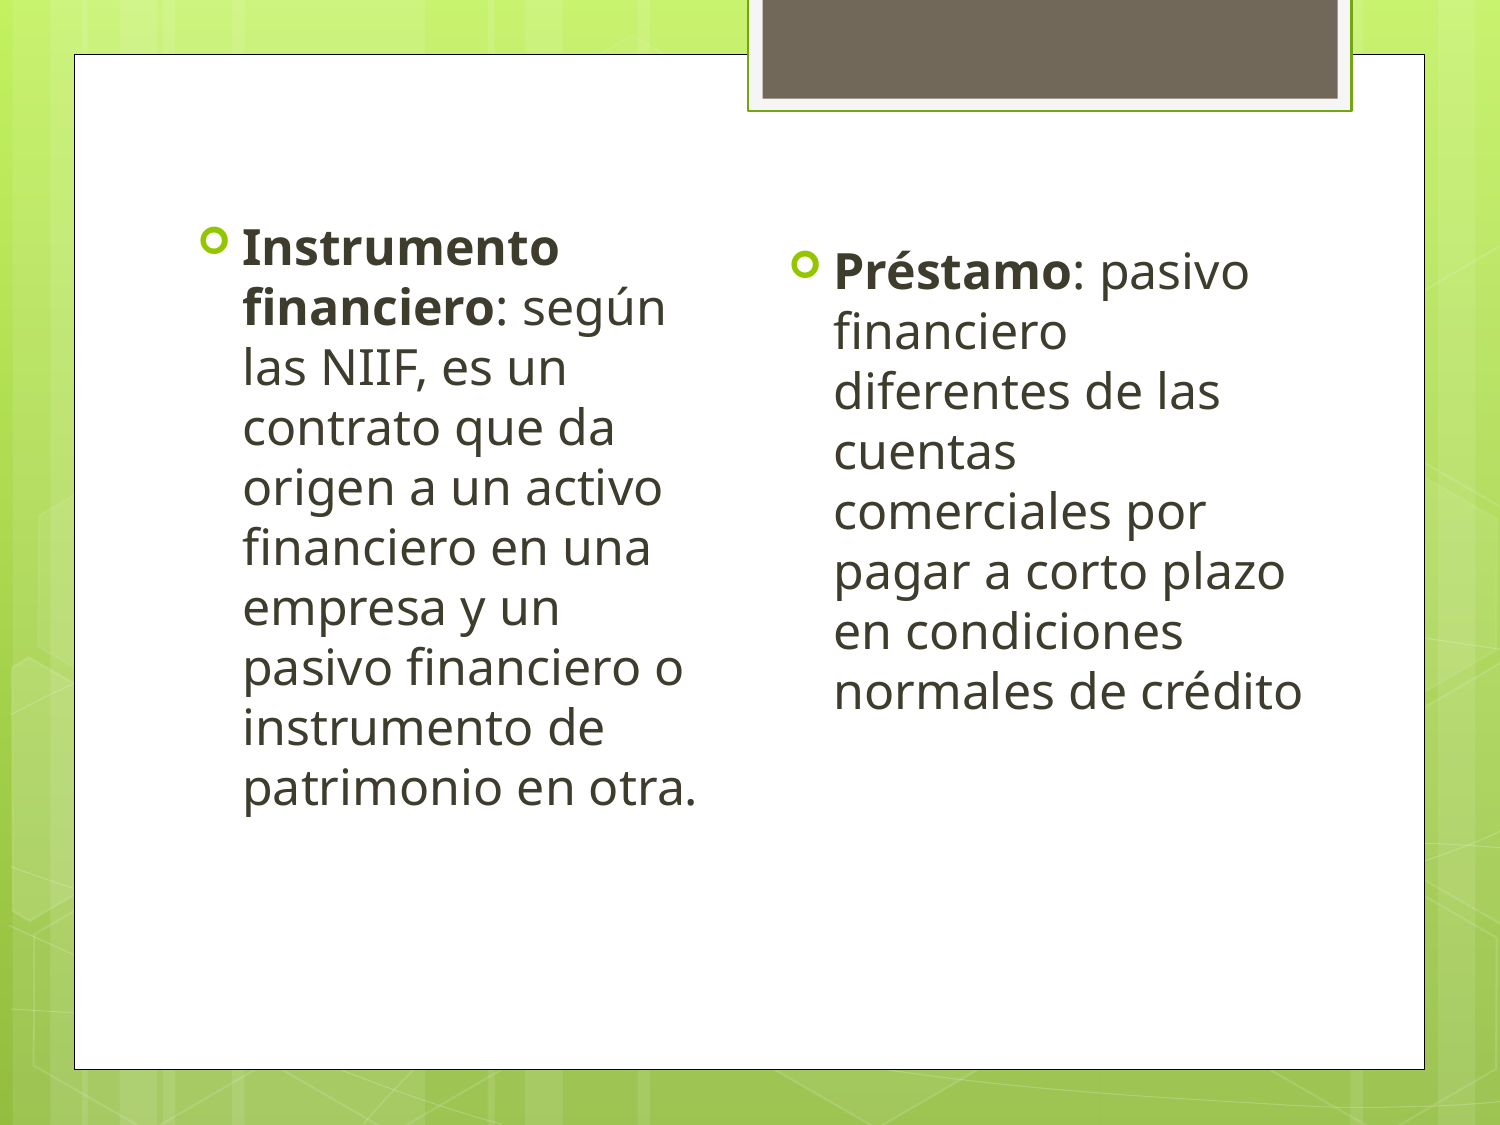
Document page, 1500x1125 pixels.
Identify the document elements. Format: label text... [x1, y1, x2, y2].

list Instrumento financiero: según las NIIF, es un contrato que da origen a un activo financiero en una empresa y un pasivo financiero o instrumento de patrimonio en otra. [171, 208, 732, 953]
list Préstamo: pasivo financiero diferentes de las cuentas comerciales por pagar a corto plazo en condiciones normales de crédito [761, 231, 1323, 953]
text_box [478, 538, 509, 600]
